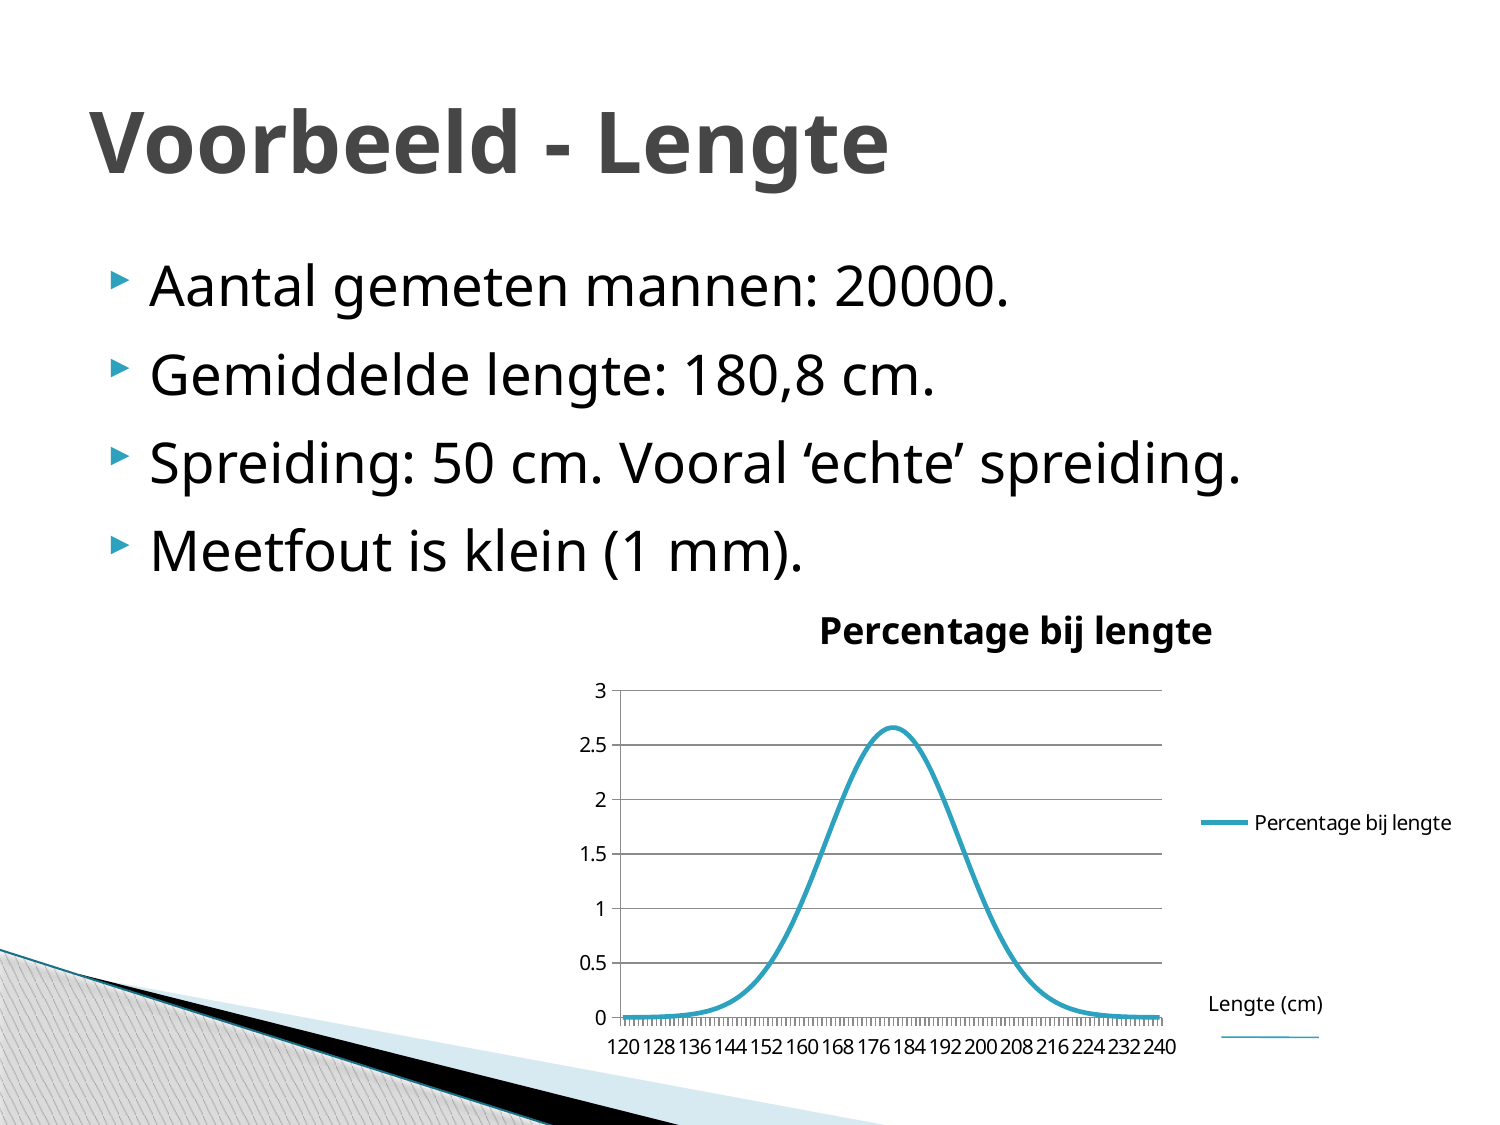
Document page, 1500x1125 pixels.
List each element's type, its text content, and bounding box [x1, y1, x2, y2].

title Voorbeeld - Lengte [75, 45, 1425, 233]
chart [560, 574, 1471, 1071]
list Aantal gemeten mannen: 20000. Gemiddelde lengte: 180,8 cm. Spreiding: 50 cm. Vooral ‘echte’ spreiding. Meetfout is klein (1 mm). [75, 243, 1425, 705]
